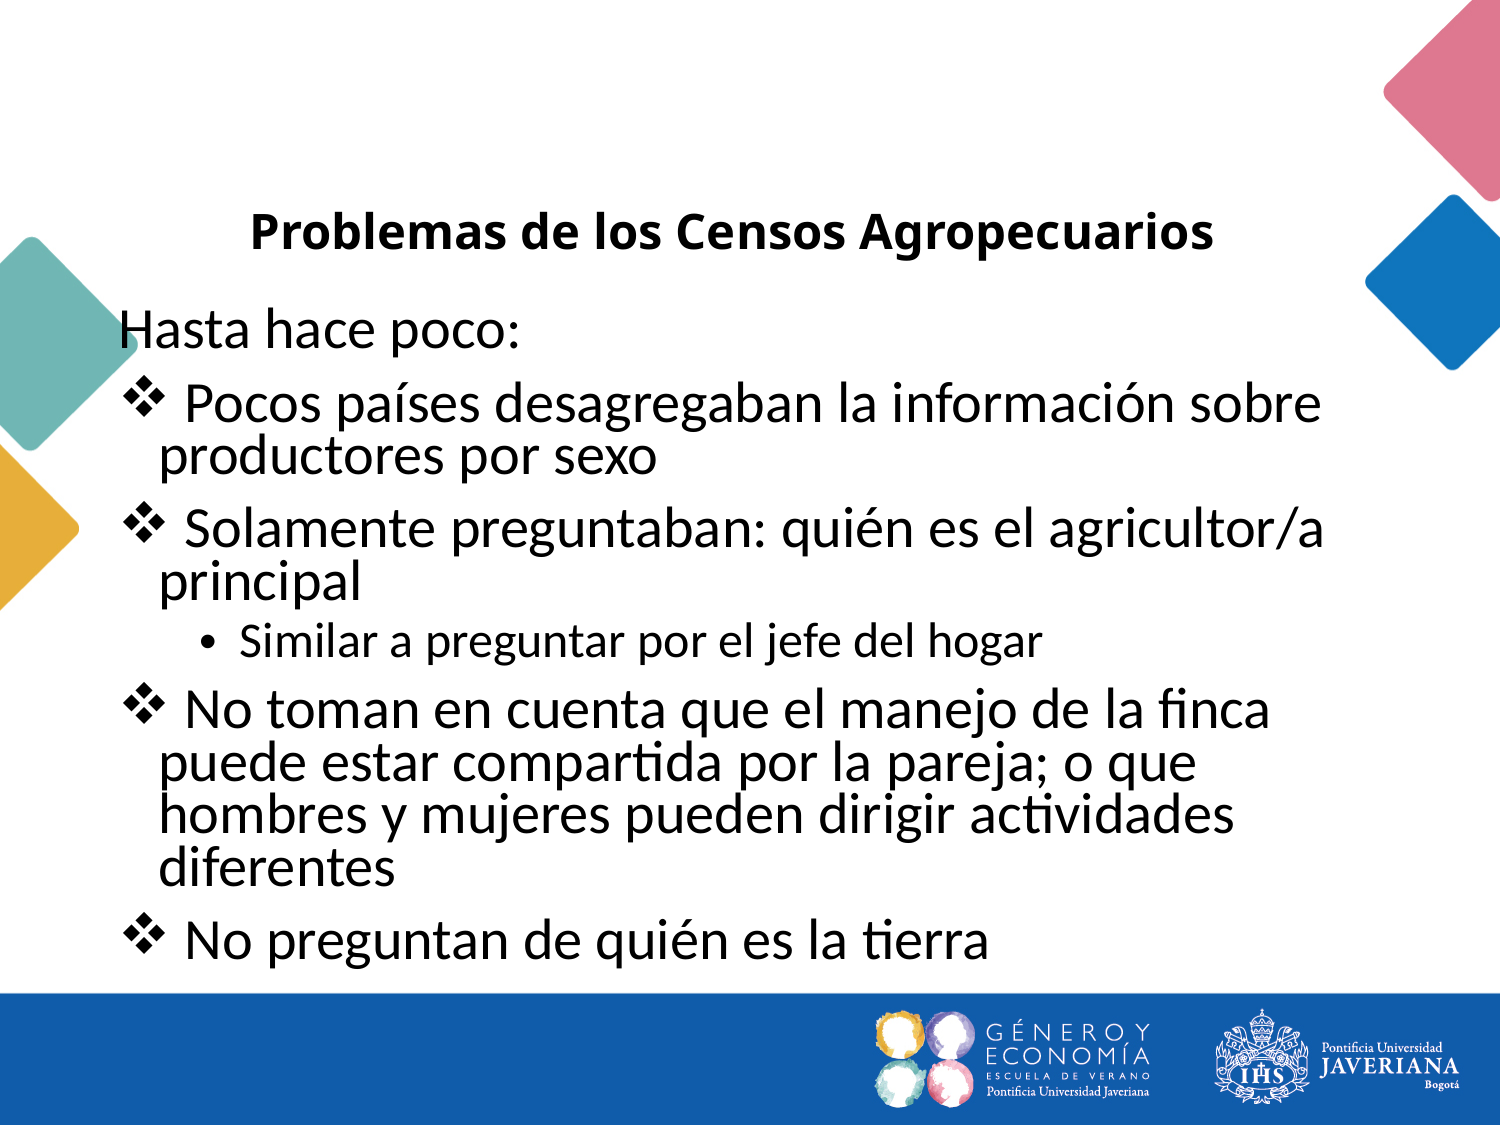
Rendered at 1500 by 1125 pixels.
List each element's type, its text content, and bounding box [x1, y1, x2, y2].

picture [0, 0, 1500, 1125]
title Problemas de los Censos Agropecuarios [234, 187, 1247, 299]
list Hasta hace poco: Pocos países desagregaban la información sobre productores por sexo Solamente preguntaban: quién es el agricultor/a principal Similar a preguntar por el jefe del hogar No toman en cuenta que el manejo de la finca puede estar compartida por la pareja; o que hombres y mujeres pueden dirigir actividades diferentes No preguntan de quién es la tierra [103, 299, 1397, 1014]
